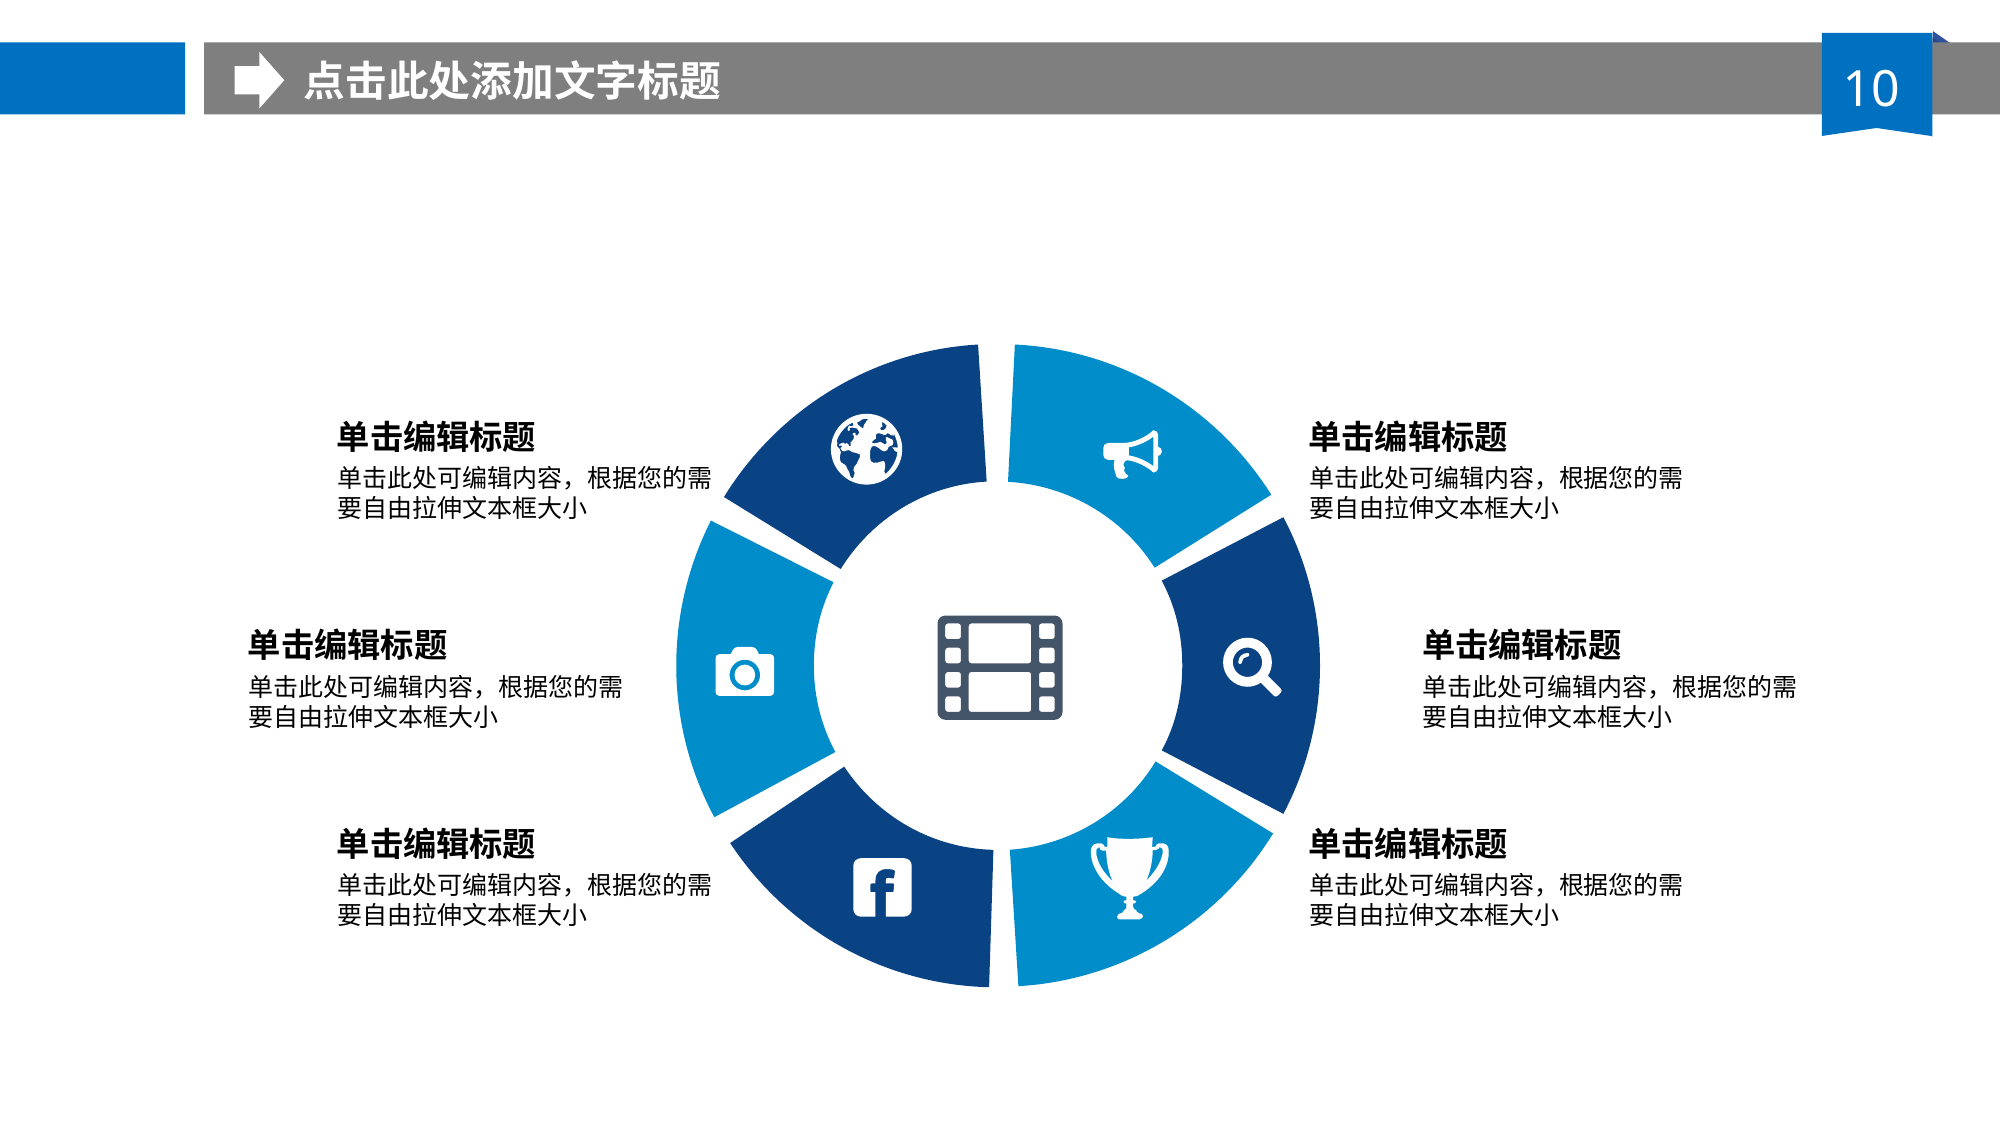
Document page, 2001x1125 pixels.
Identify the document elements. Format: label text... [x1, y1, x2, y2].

text_box 点击此处添加文字标题 [288, 47, 753, 112]
text_box [730, 766, 994, 988]
text_box [725, 344, 987, 569]
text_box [247, 624, 632, 733]
text_box [1161, 517, 1321, 814]
text_box [831, 498, 1166, 833]
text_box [1307, 822, 1693, 931]
text_box [0, 42, 186, 115]
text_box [1307, 415, 1693, 524]
text_box [830, 413, 903, 485]
text_box [234, 52, 285, 109]
text_box [1821, 32, 1933, 136]
text_box 10 [1822, 49, 1933, 193]
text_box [336, 415, 721, 524]
text_box [204, 42, 1821, 115]
text_box [1009, 761, 1274, 987]
text_box [1103, 430, 1162, 479]
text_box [1421, 624, 1806, 733]
text_box [676, 527, 836, 818]
text_box [1008, 344, 1272, 568]
text_box [1933, 42, 2000, 115]
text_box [336, 822, 721, 931]
text_box [1932, 31, 1949, 42]
text_box [937, 615, 1063, 720]
text_box [853, 858, 912, 917]
text_box [715, 646, 775, 696]
text_box [1223, 637, 1282, 697]
text_box [1090, 837, 1169, 920]
